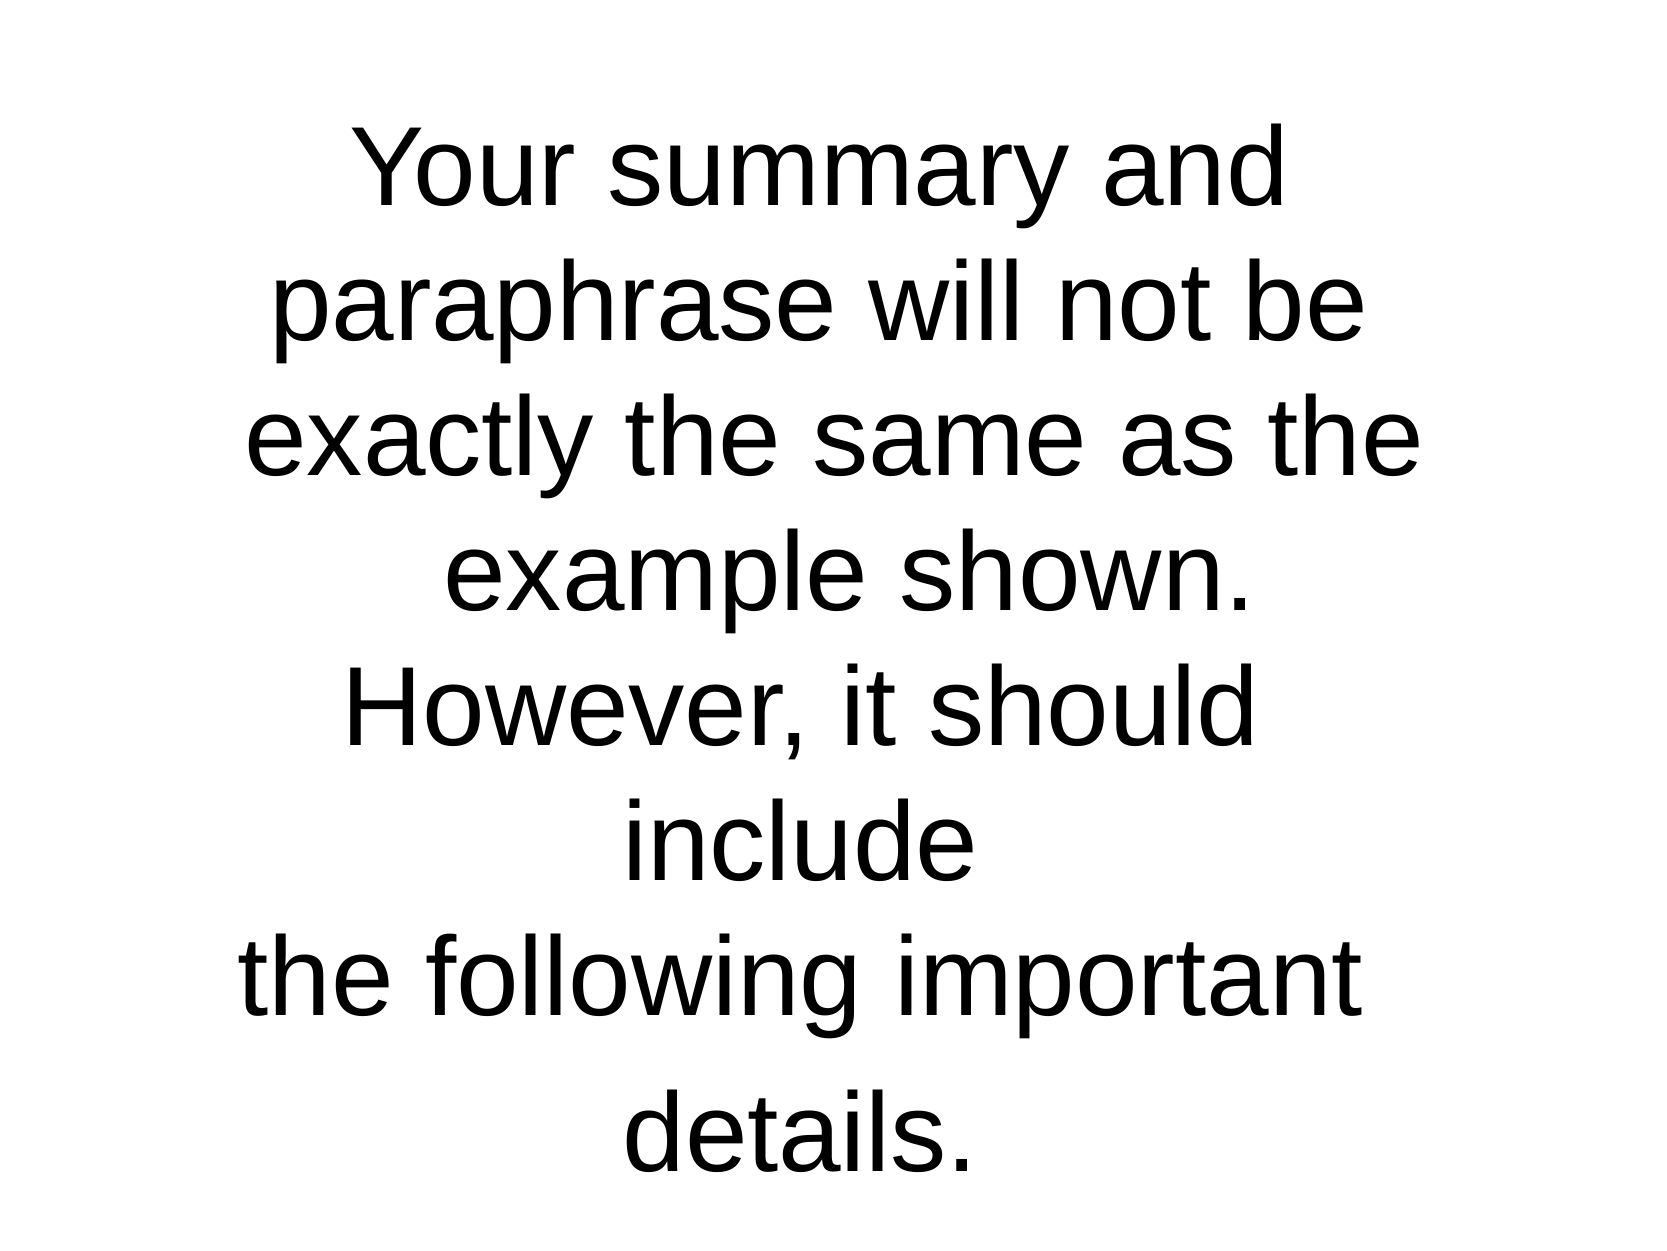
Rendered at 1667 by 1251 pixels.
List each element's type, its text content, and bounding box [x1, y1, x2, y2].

text_box Your summary and paraphrase will not be exactly the same as the example shown. However, it should include the following important details. [175, 91, 1493, 1194]
